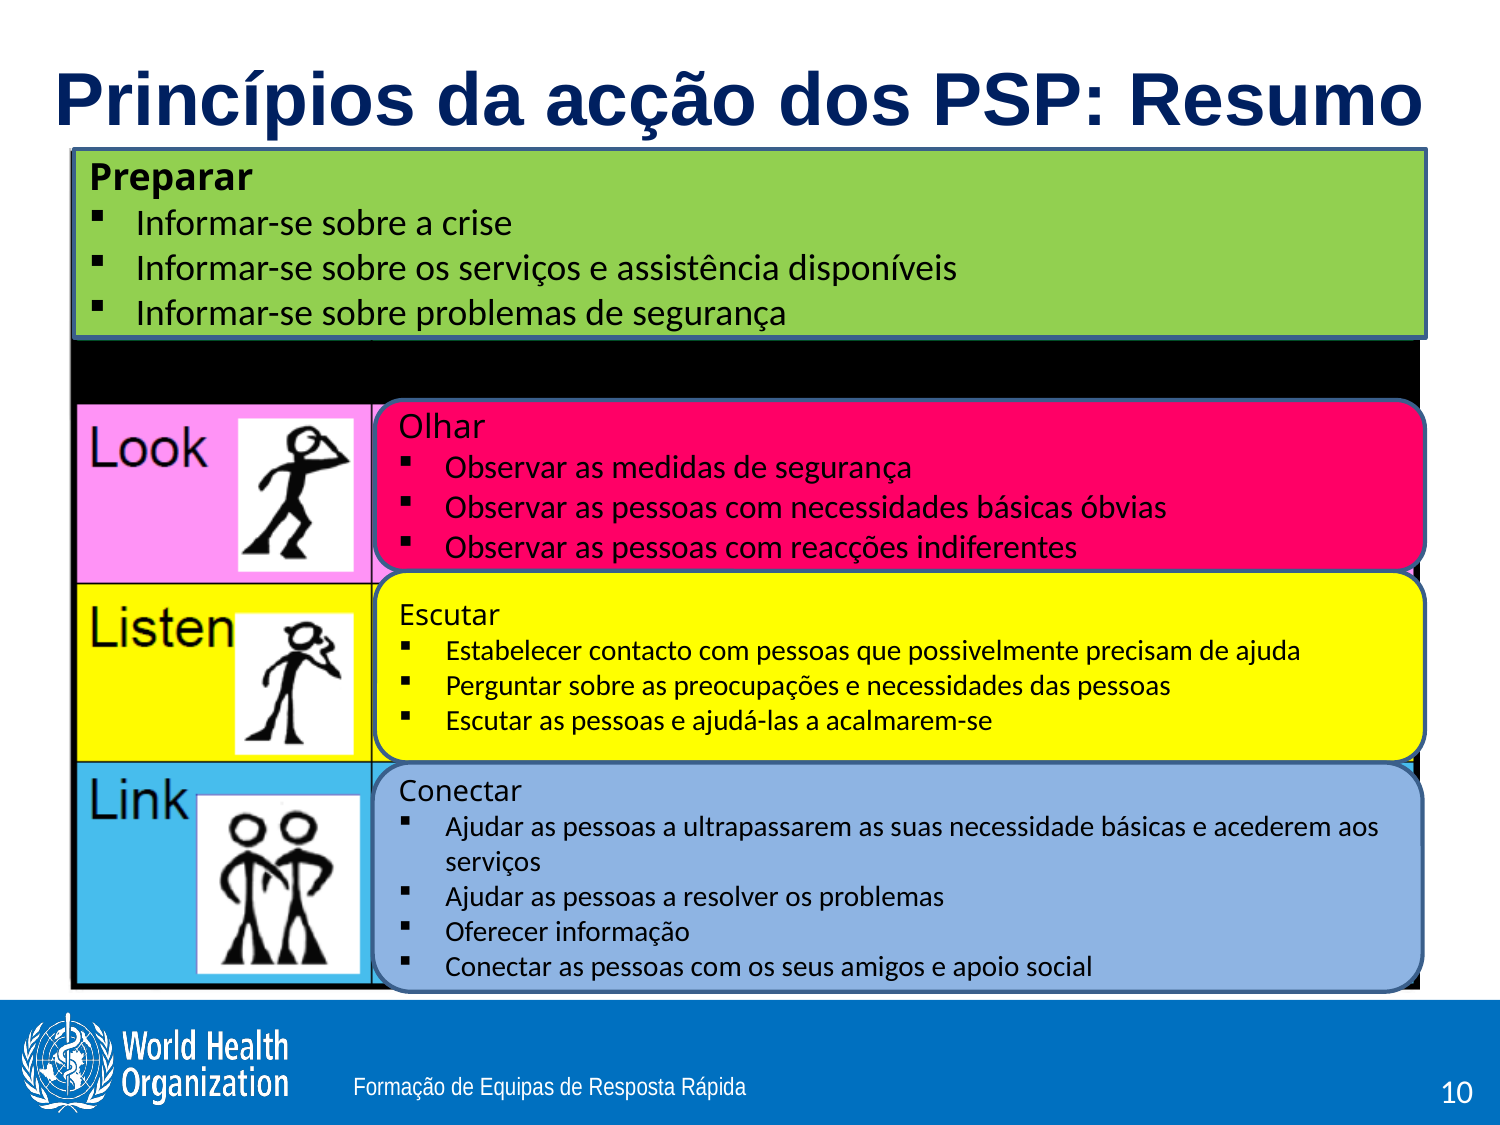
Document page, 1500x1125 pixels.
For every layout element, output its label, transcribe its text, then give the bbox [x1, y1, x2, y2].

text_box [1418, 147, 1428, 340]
picture [67, 148, 1420, 993]
picture [21, 1012, 288, 1113]
text_box Princípios da acção dos PSP: Resumo [0, 42, 1500, 148]
